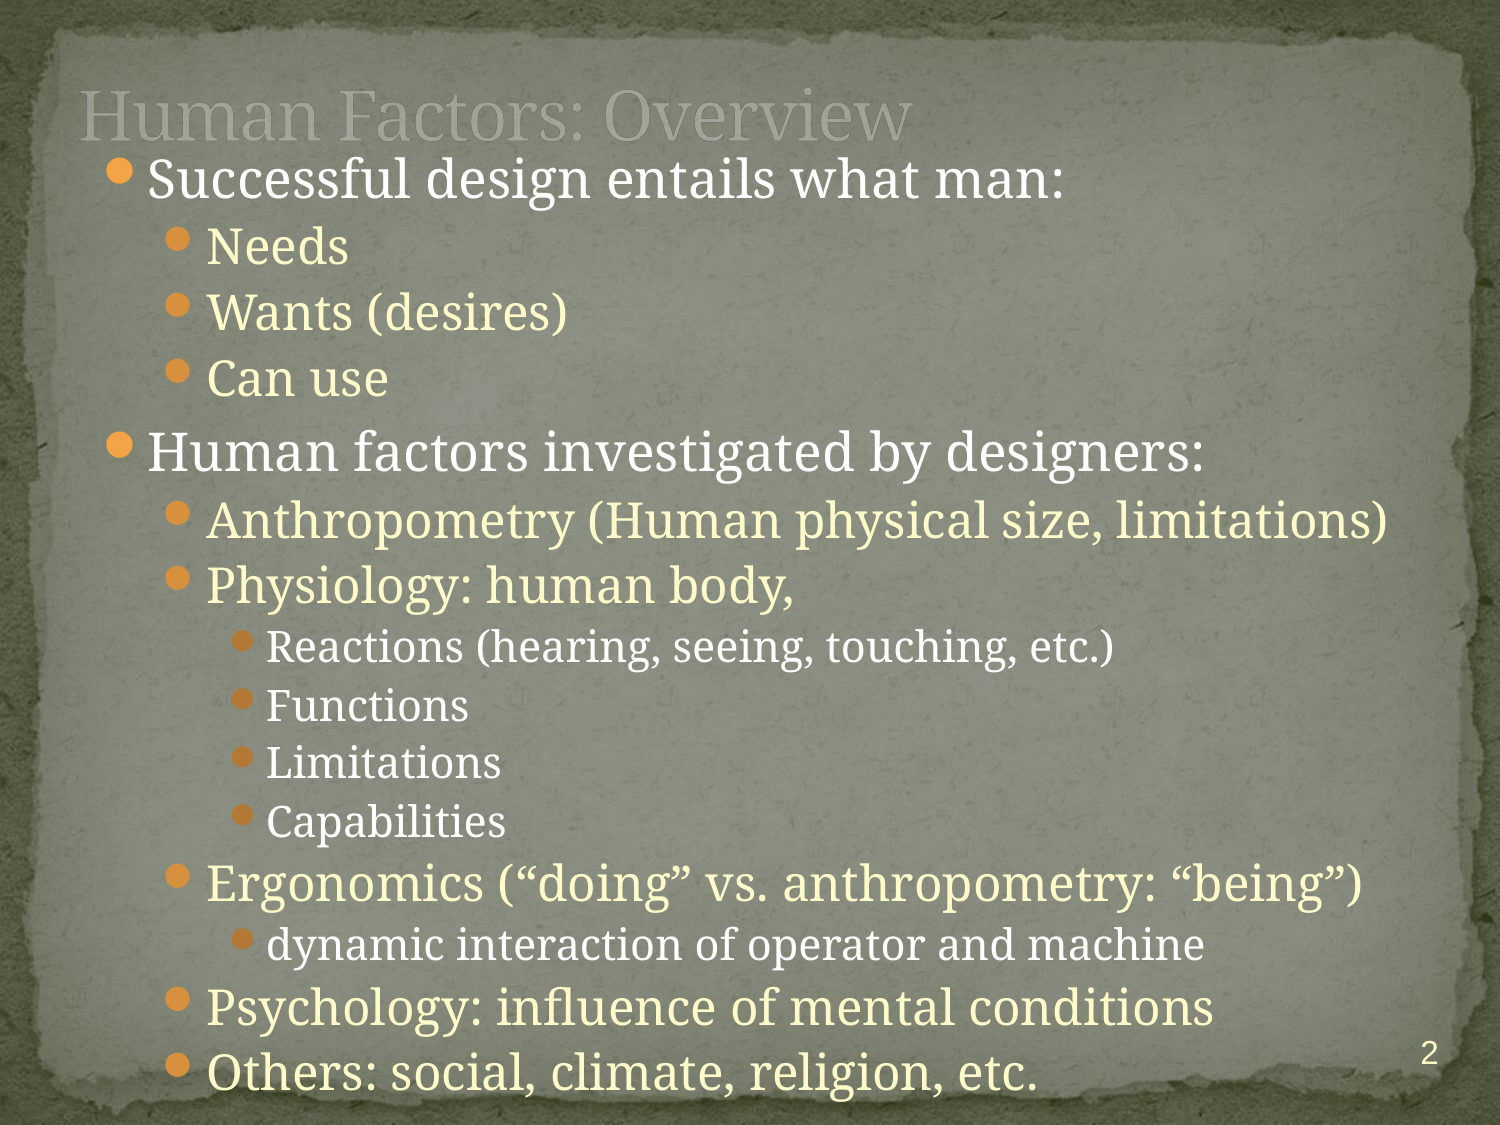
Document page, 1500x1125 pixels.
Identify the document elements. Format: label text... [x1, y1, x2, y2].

title Human Factors: Overview [62, 62, 1413, 163]
picture [0, 0, 1500, 1125]
slide_number 2 [1379, 1014, 1480, 1089]
list Successful design entails what man: Needs Wants (desires) Can use Human factors investigated by designers: Anthropometry (Human physical size, limitations) Physiology: human body, Reactions (hearing, seeing, touching, etc.) Functions Limitations Capabilities Ergonomics (“doing” vs. anthropometry: “being”) dynamic interaction of operator and machine Psychology: influence of mental conditions Others: social, climate, religion, etc. [87, 137, 1438, 1113]
